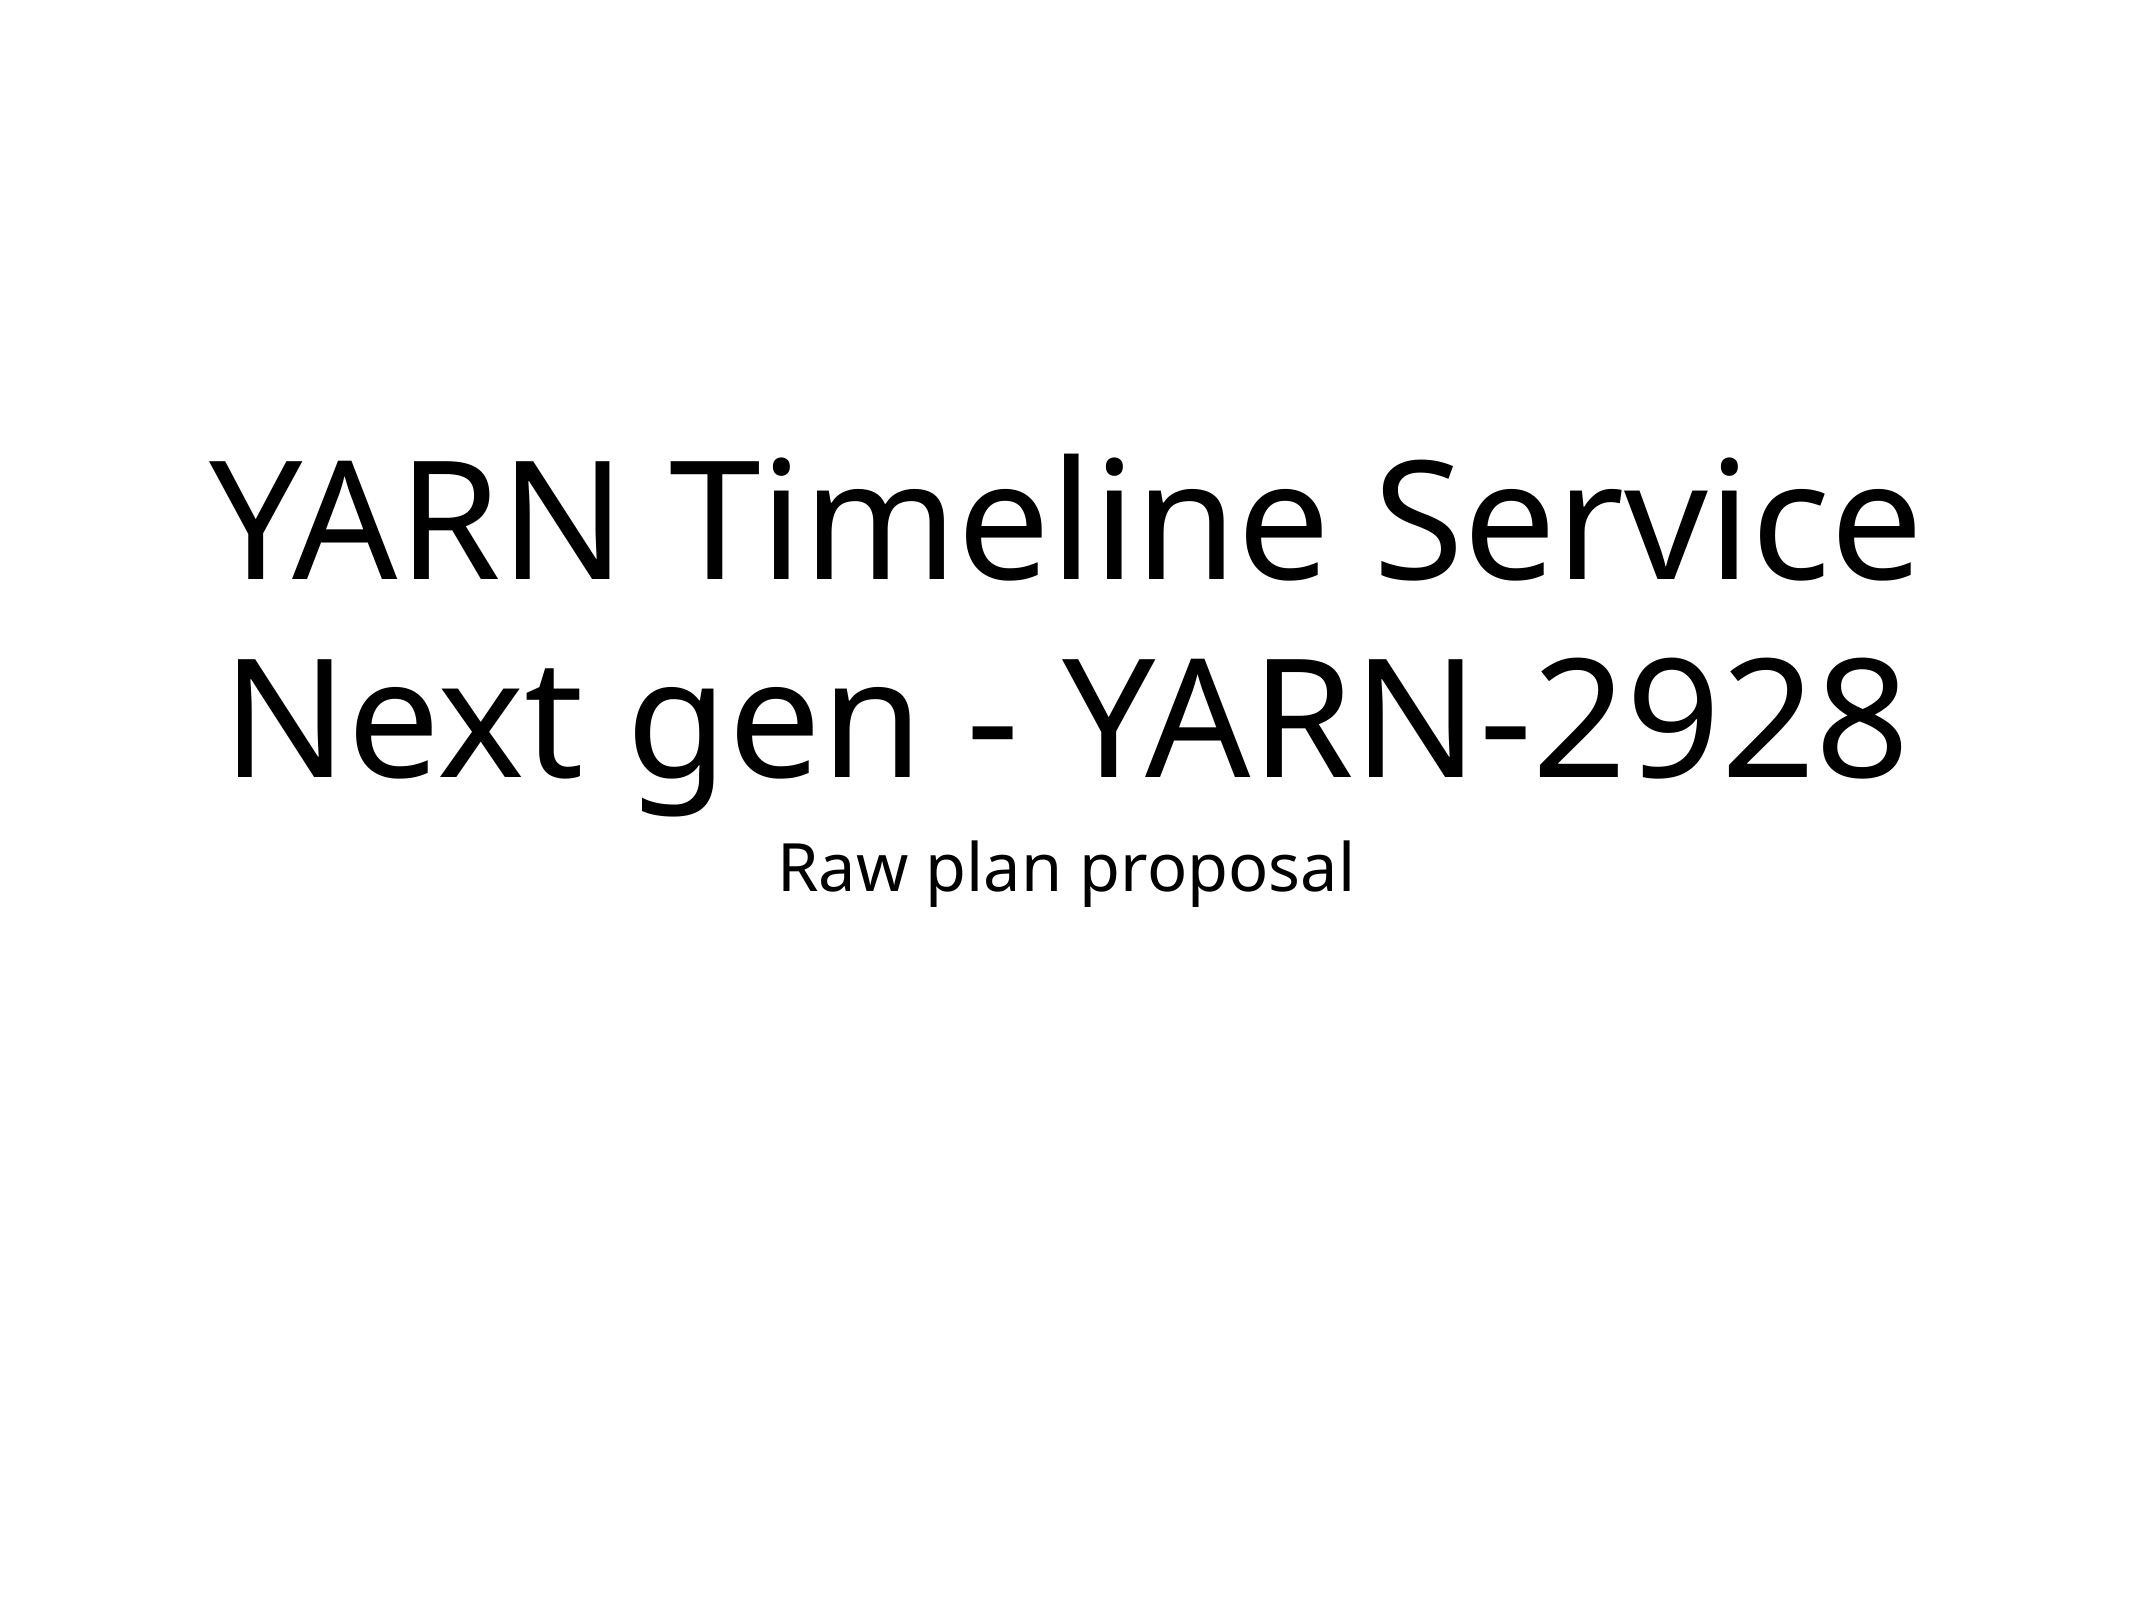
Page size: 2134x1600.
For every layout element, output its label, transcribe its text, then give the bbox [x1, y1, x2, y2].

title YARN Timeline Service Next gen - YARN-2928 [207, 268, 1926, 811]
list Raw plan proposal [207, 824, 1926, 1011]
